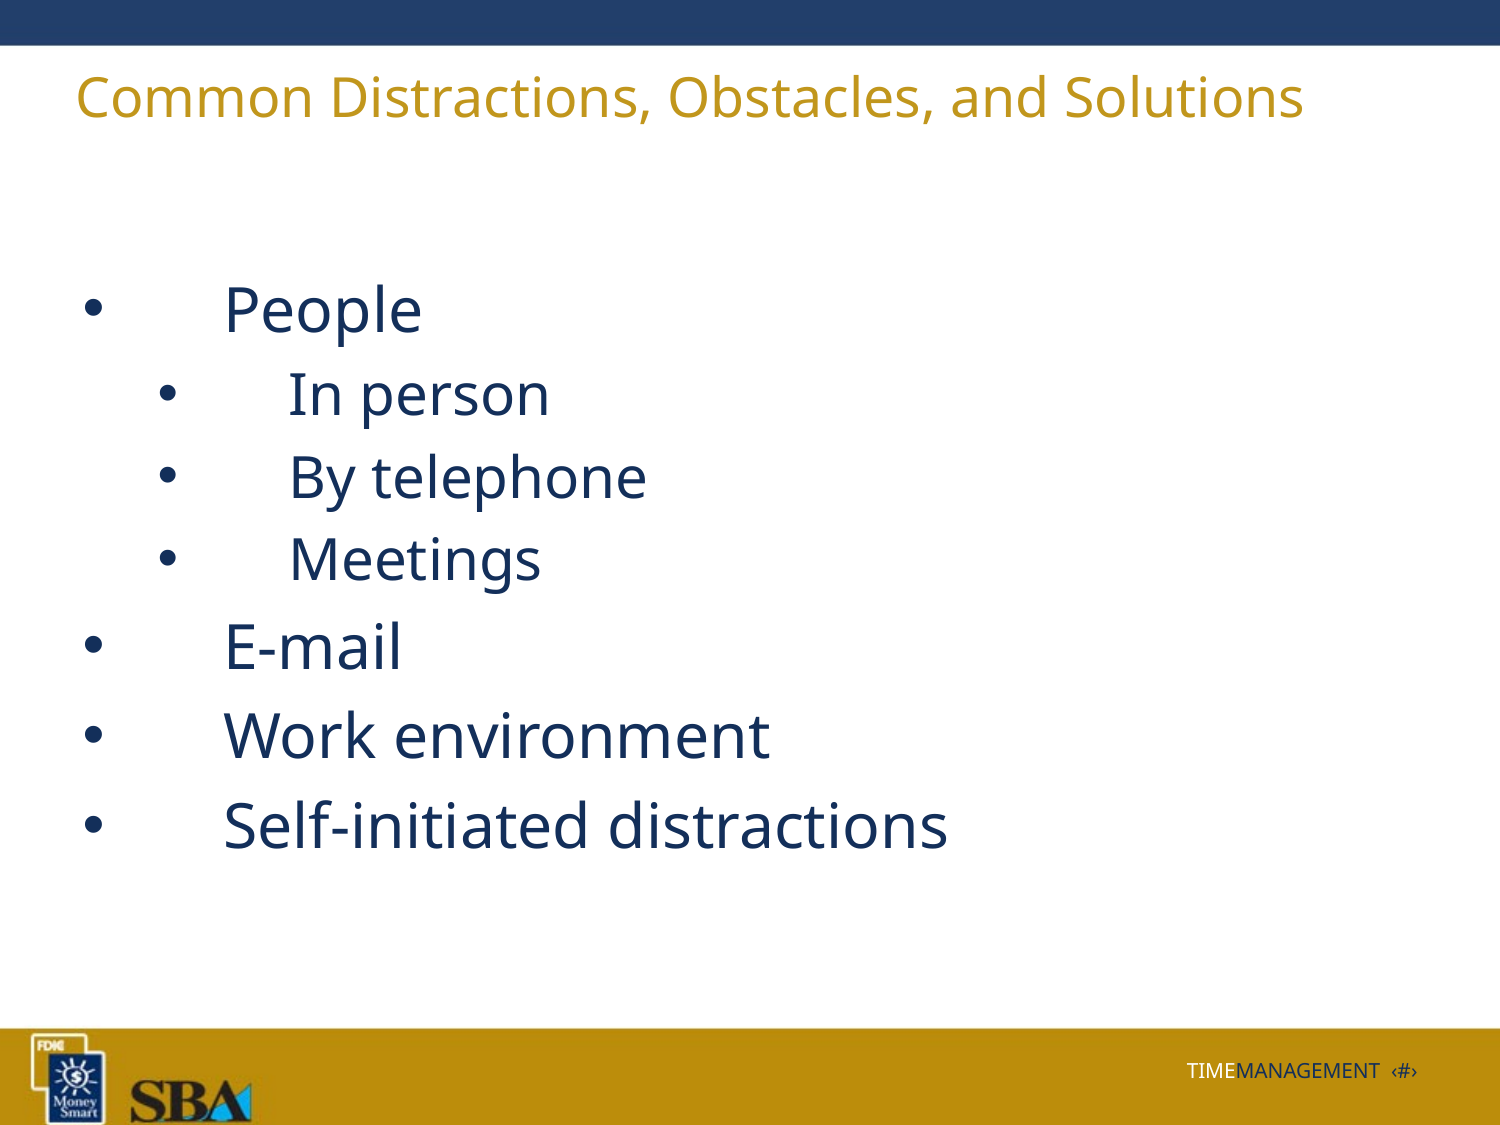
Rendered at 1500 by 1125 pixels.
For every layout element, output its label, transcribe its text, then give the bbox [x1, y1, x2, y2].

title Common Distractions, Obstacles, and Solutions [74, 61, 1426, 163]
text_box People In person By telephone Meetings E-mail Work environment Self-initiated distractions [74, 262, 1425, 869]
picture [0, 0, 1500, 1125]
